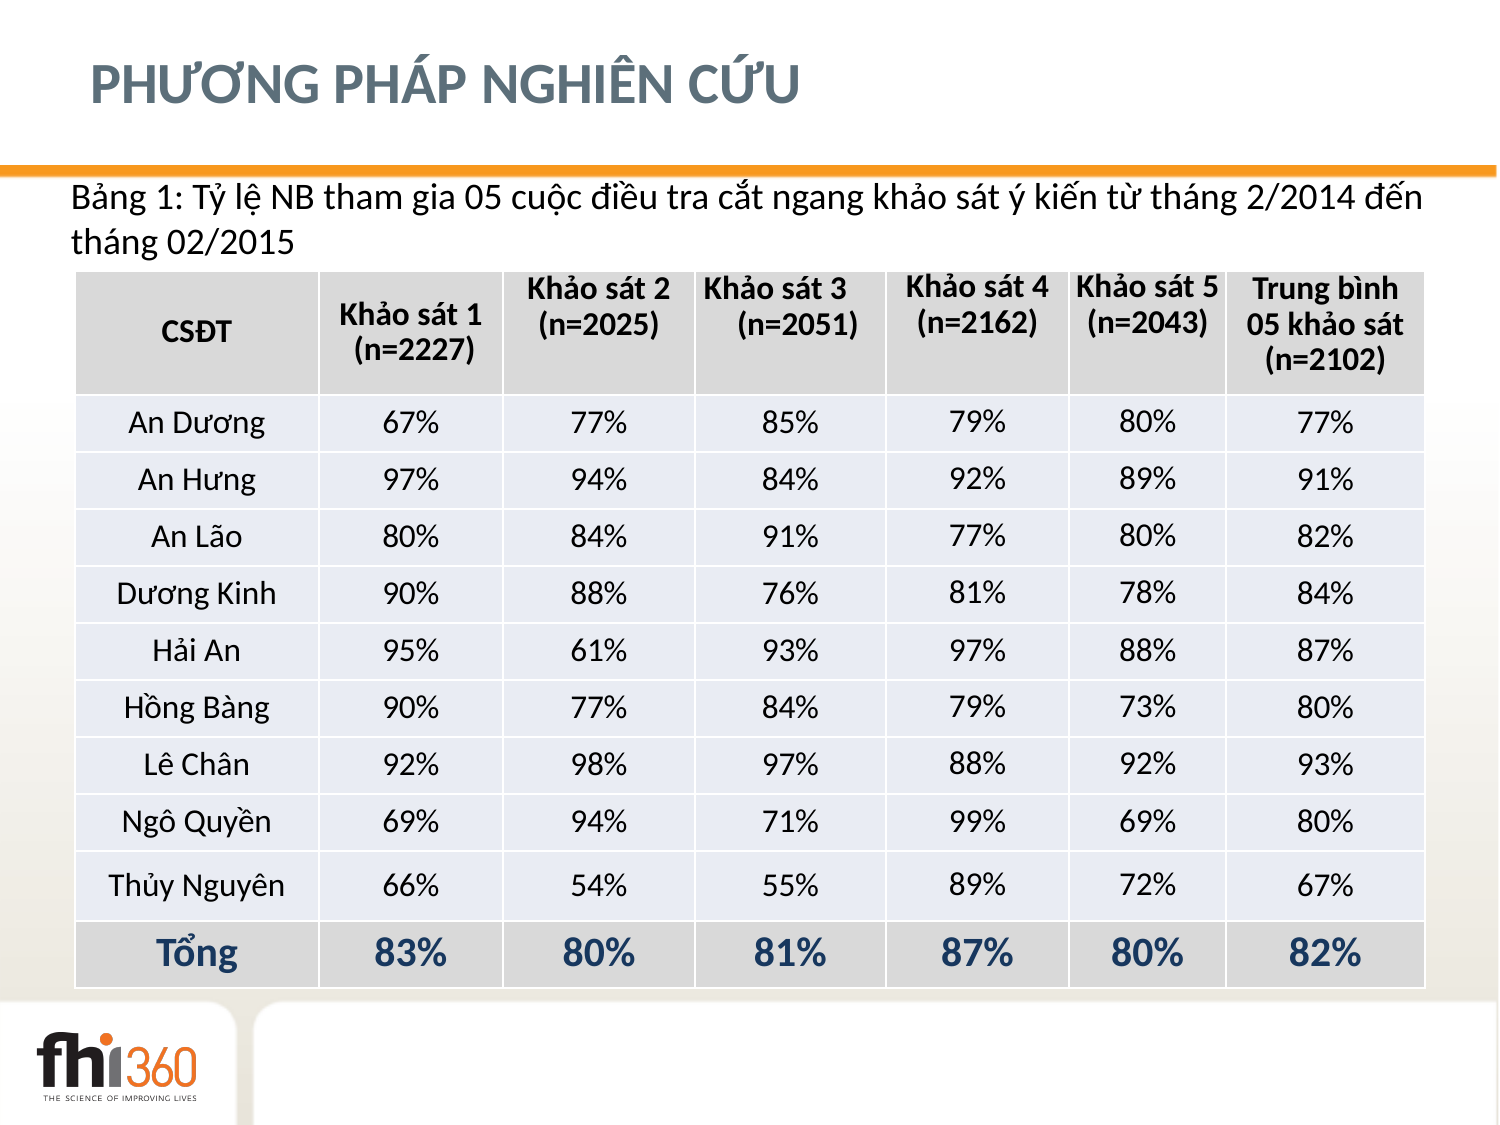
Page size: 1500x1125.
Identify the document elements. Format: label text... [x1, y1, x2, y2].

table_cell 87% [887, 922, 1068, 987]
table_cell 77% [1227, 396, 1424, 451]
table_cell 77% [504, 396, 694, 451]
table_cell Tổng [76, 922, 318, 987]
table_header Trung bình 05 khảo sát (n=2102) [1227, 272, 1424, 394]
table_cell 91% [696, 510, 885, 565]
table_cell 76% [696, 567, 885, 622]
table_cell 95% [320, 624, 502, 679]
table_cell An Hưng [76, 453, 318, 508]
table_cell 90% [320, 567, 502, 622]
table_cell 93% [696, 624, 885, 679]
table_cell 71% [696, 795, 885, 850]
table_header Khảo sát 3 (n=2051) [696, 272, 885, 394]
table_cell 85% [696, 396, 885, 451]
table_cell 67% [1227, 852, 1424, 920]
table_cell 82% [1227, 922, 1424, 987]
table_cell 66% [320, 852, 502, 920]
table_cell An Dương [76, 396, 318, 451]
table_cell Hải An [76, 624, 318, 679]
table_cell 97% [696, 738, 885, 793]
table_cell 99% [887, 795, 1068, 850]
table_cell 81% [887, 567, 1068, 622]
table_cell 80% [504, 922, 694, 987]
table_cell 80% [1227, 681, 1424, 736]
table_cell 61% [504, 624, 694, 679]
table_cell 79% [887, 681, 1068, 736]
table_cell 77% [887, 510, 1068, 565]
table_cell 88% [504, 567, 694, 622]
table_cell 92% [1070, 738, 1225, 793]
table_cell An Lão [76, 510, 318, 565]
table_cell 54% [504, 852, 694, 920]
table_cell 80% [1227, 795, 1424, 850]
table_cell 90% [320, 681, 502, 736]
table_cell Ngô Quyền [76, 795, 318, 850]
table_cell 91% [1227, 453, 1424, 508]
table_cell 55% [696, 852, 885, 920]
table_header Khảo sát 5 (n=2043) [1070, 272, 1225, 394]
table_cell Dương Kinh [76, 567, 318, 622]
table_cell 72% [1070, 852, 1225, 920]
table_cell 77% [504, 681, 694, 736]
table_cell 78% [1070, 567, 1225, 622]
table_cell Thủy Nguyên [76, 852, 318, 920]
table_cell 92% [887, 453, 1068, 508]
table_cell 80% [320, 510, 502, 565]
table_cell 80% [1070, 510, 1225, 565]
table_cell 82% [1227, 510, 1424, 565]
table_cell 97% [887, 624, 1068, 679]
table_cell 84% [504, 510, 694, 565]
table_cell 73% [1070, 681, 1225, 736]
table_cell 88% [887, 738, 1068, 793]
table_cell 69% [320, 795, 502, 850]
table_cell 81% [696, 922, 885, 987]
table_cell 88% [1070, 624, 1225, 679]
table_cell 83% [320, 922, 502, 987]
table_cell Hồng Bàng [76, 681, 318, 736]
table_cell 93% [1227, 738, 1424, 793]
table_cell 92% [320, 738, 502, 793]
table_cell 97% [320, 453, 502, 508]
table_cell 98% [504, 738, 694, 793]
table_cell 80% [1070, 396, 1225, 451]
table_cell 94% [504, 795, 694, 850]
table_header Khảo sát 4 (n=2162) [887, 272, 1068, 394]
table_cell 94% [504, 453, 694, 508]
table_cell 84% [696, 453, 885, 508]
table_cell 79% [887, 396, 1068, 451]
title PHƯƠNG PHÁP NGHIÊN CỨU [75, 0, 1425, 162]
table_header CSĐT [76, 272, 318, 394]
table_cell Lê Chân [76, 738, 318, 793]
text_box Bảng 1: Tỷ lệ NB tham gia 05 cuộc điều tra cắt ngang khảo sát ý kiến từ tháng 2/2014 đến tháng 02/2015 [55, 164, 1483, 270]
picture [0, 165, 1499, 1125]
table_header Khảo sát 2 (n=2025) [504, 272, 694, 394]
table_cell 89% [887, 852, 1068, 920]
table_cell 69% [1070, 795, 1225, 850]
table_cell 84% [1227, 567, 1424, 622]
table_cell 87% [1227, 624, 1424, 679]
table_cell 80% [1070, 922, 1225, 987]
table_header Khảo sát 1 (n=2227) [320, 272, 502, 394]
table_cell 89% [1070, 453, 1225, 508]
table_cell 84% [696, 681, 885, 736]
table_cell 67% [320, 396, 502, 451]
